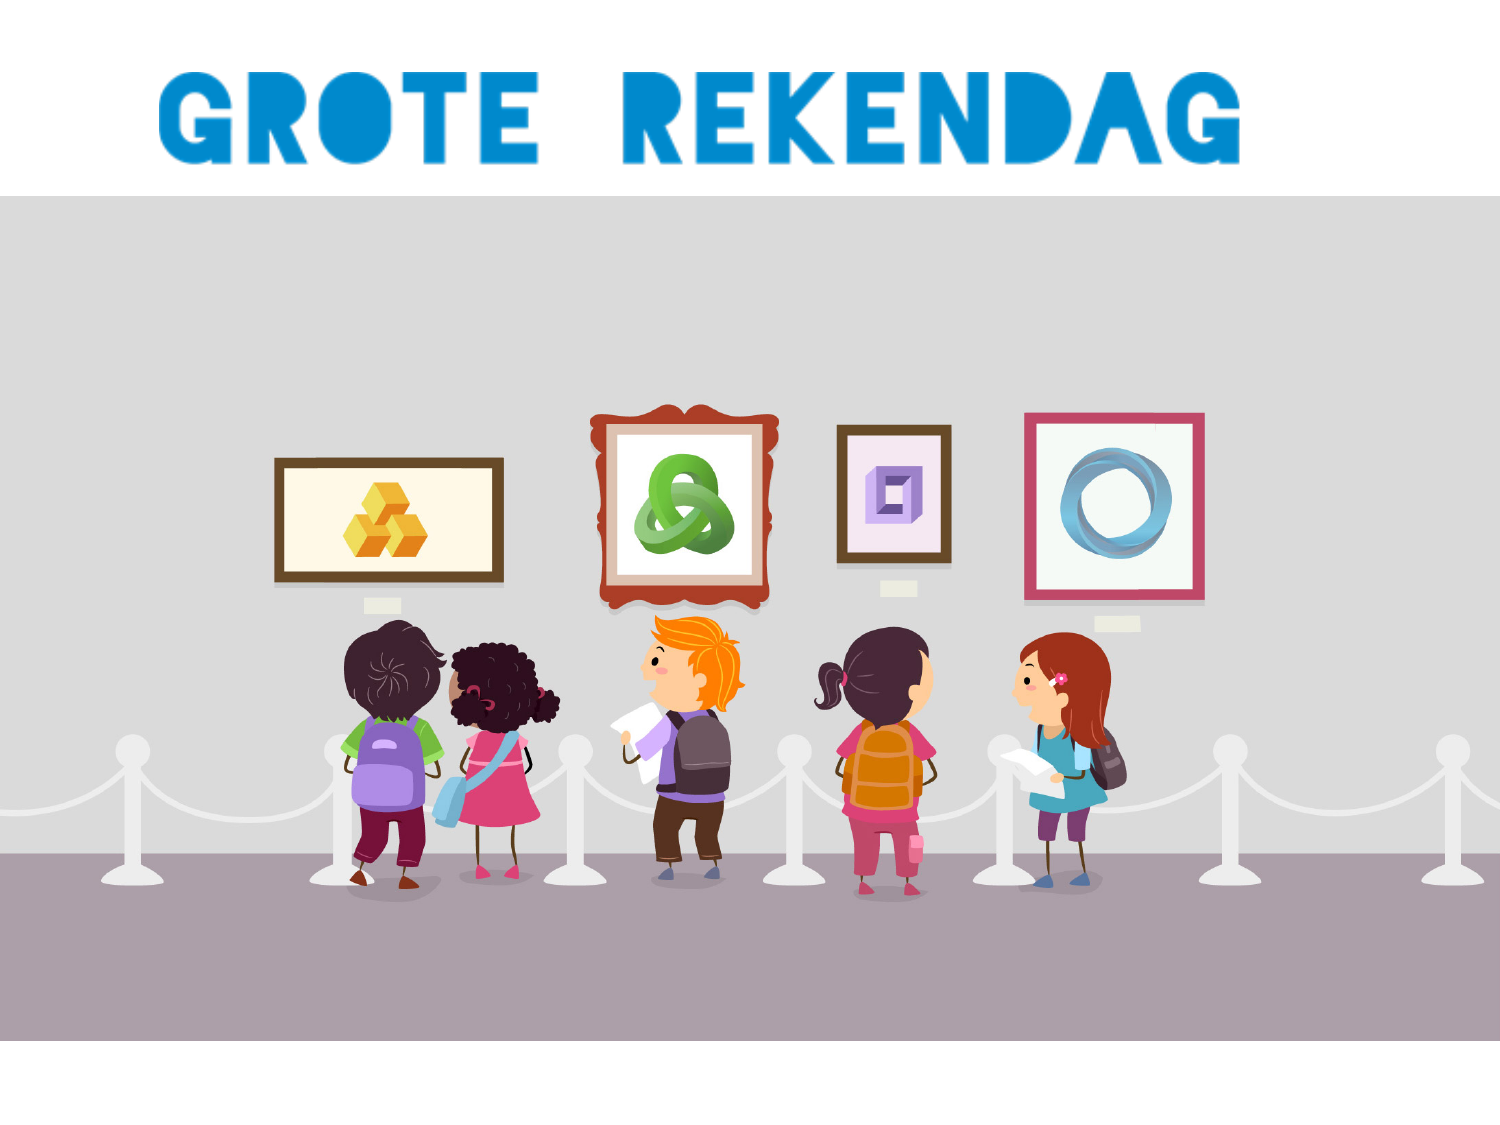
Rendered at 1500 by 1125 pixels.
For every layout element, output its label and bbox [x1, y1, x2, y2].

picture [941, 72, 968, 121]
picture [159, 72, 1243, 167]
picture [789, 72, 814, 97]
picture [0, 195, 1500, 1042]
